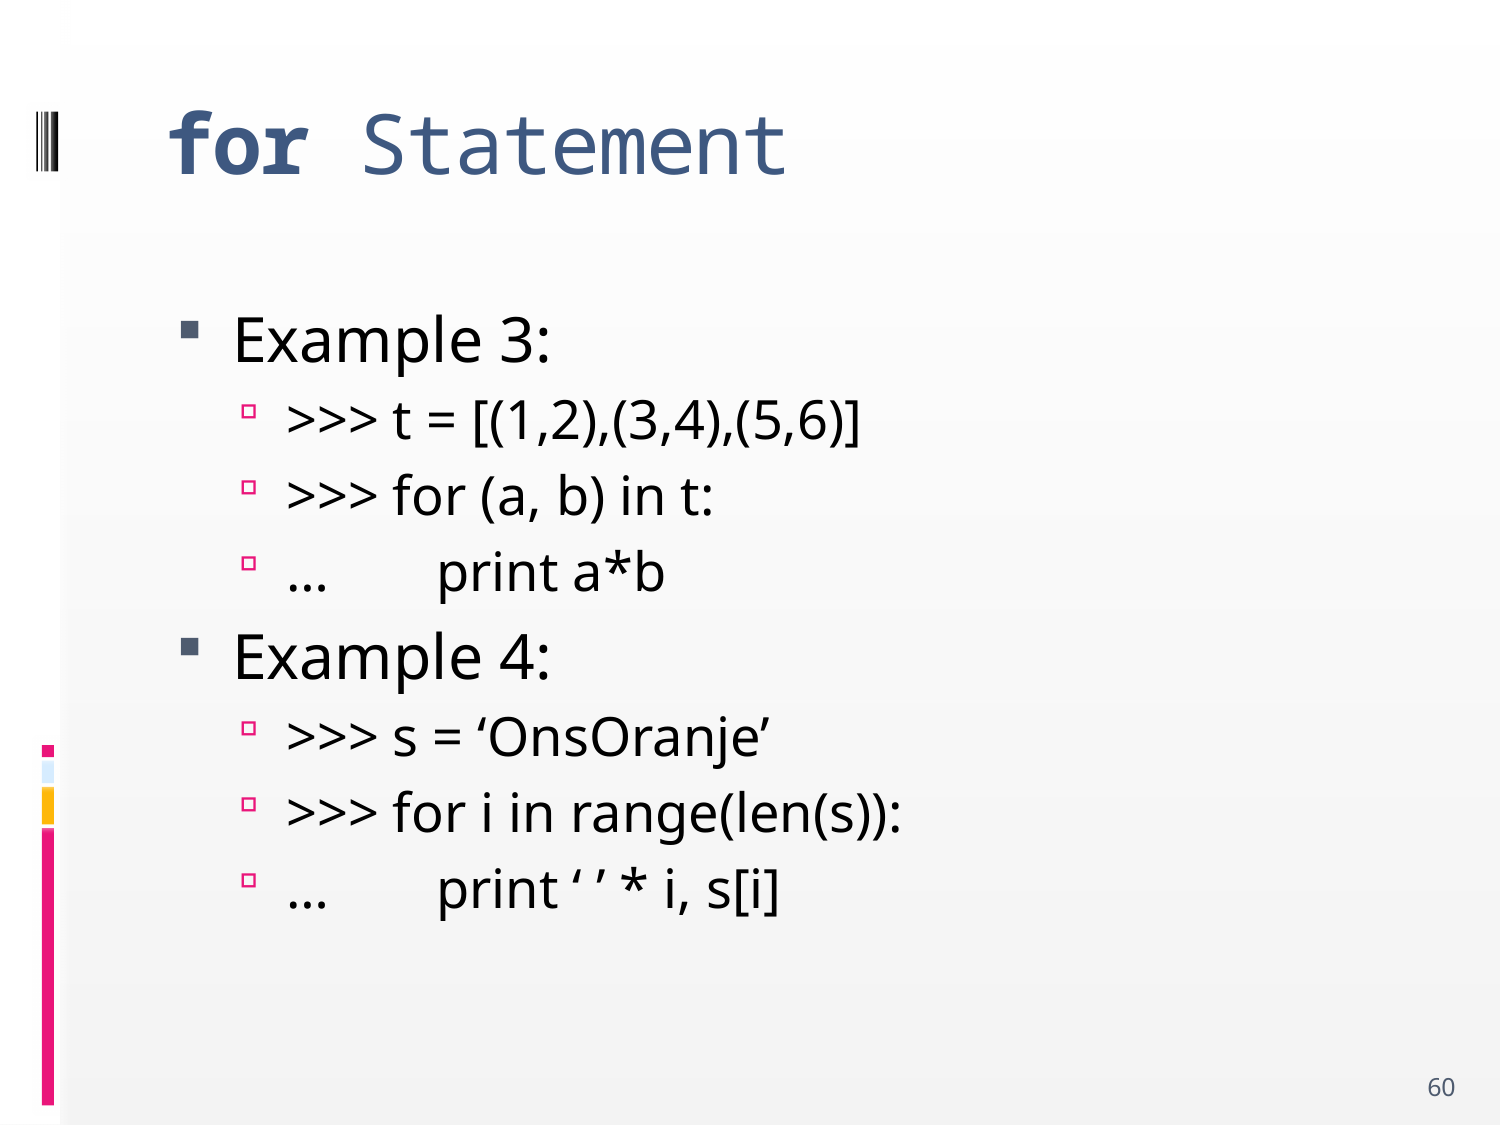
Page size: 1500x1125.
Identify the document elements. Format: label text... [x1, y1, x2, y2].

slide_number 60 [1412, 1052, 1488, 1113]
list Example 3: >>> t = [(1,2),(3,4),(5,6)] >>> for (a, b) in t: … print a*b Example 4: >>> s = ‘OnsOranje’ >>> for i in range(len(s)): … print ‘ ’ * i, s[i] [150, 292, 1425, 1043]
title for Statement [150, 83, 1425, 234]
